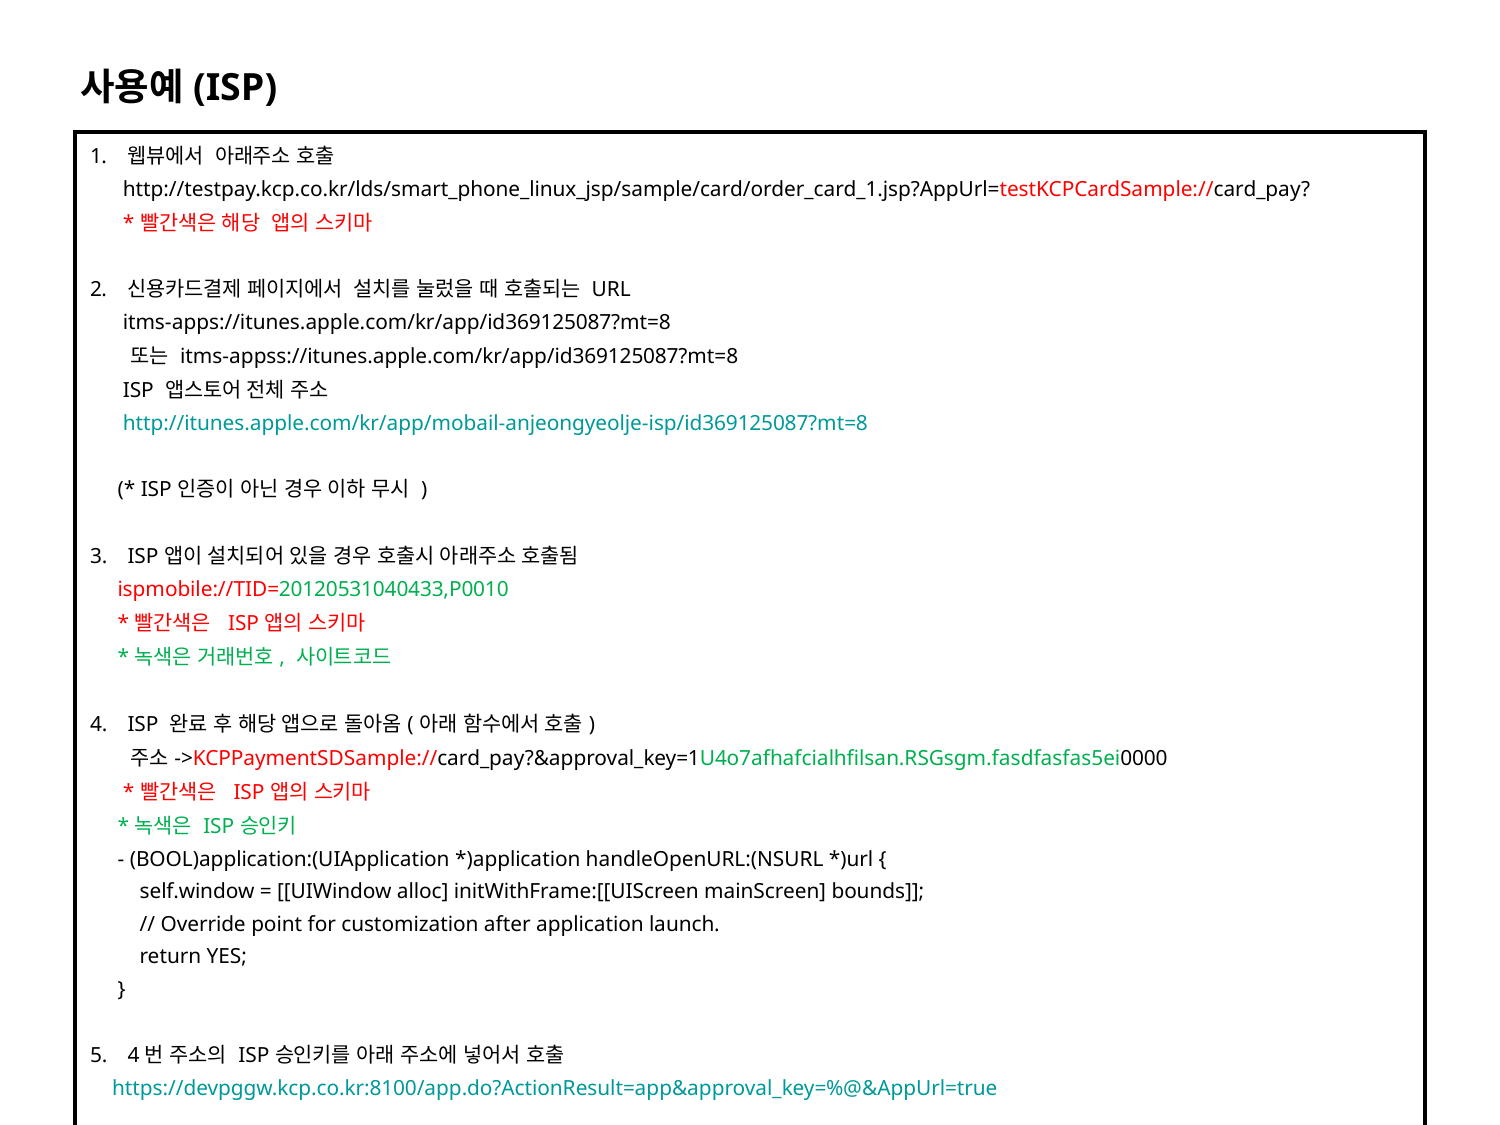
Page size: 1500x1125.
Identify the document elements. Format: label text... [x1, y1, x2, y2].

text_box 사용예(ISP) [48, 55, 293, 116]
table_header 웹뷰에서 아래주소 호출 http://testpay.kcp.co.kr/lds/smart_phone_linux_jsp/sample/card/order_card_1.jsp?AppUrl=testKCPCardSample://card_pay? *빨간색은 해당 앱의 스키마 신용카드결제 페이지에서 설치를 눌렀을 때 호출되는 URL itms-apps://itunes.apple.com/kr/app/id369125087?mt=8 또는 itms-appss://itunes.apple.com/kr/app/id369125087?mt=8 ISP 앱스토어 전체 주소 http://itunes.apple.com/kr/app/mobail-anjeongyeolje-isp/id369125087?mt=8 (* ISP인증이 아닌 경우 이하 무시 ) ISP앱이 설치되어 있을 경우 호출시 아래주소 호출됨 ispmobile://TID=20120531040433,P0010 *빨간색은 ISP앱의 스키마 *녹색은 거래번호, 사이트코드 ISP 완료 후 해당 앱으로 돌아옴(아래 함수에서 호출) 주소->KCPPaymentSDSample://card_pay?&approval_key=1U4o7afhafcialhfilsan.RSGsgm.fasdfasfas5ei0000 *빨간색은 ISP앱의 스키마 *녹색은 ISP승인키 - (BOOL)application:(UIApplication *)application handleOpenURL:(NSURL *)url { self.window = [[UIWindow alloc] initWithFrame:[[UIScreen mainScreen] bounds]]; // Override point for customization after application launch. return YES; } 4번 주소의 ISP승인키를 아래 주소에 넣어서 호출 https://devpggw.kcp.co.kr:8100/app.do?ActionResult=app&approval_key=%@&AppUrl=true 주의사항 – ISP 와 페이핀 프로세스는 동일하지 않습니다. 페이핀은 KCP웹에서 처리를 하기 때문에 ISP 처리로직인 위의 부분과 무관합니다. [77, 134, 1423, 1125]
